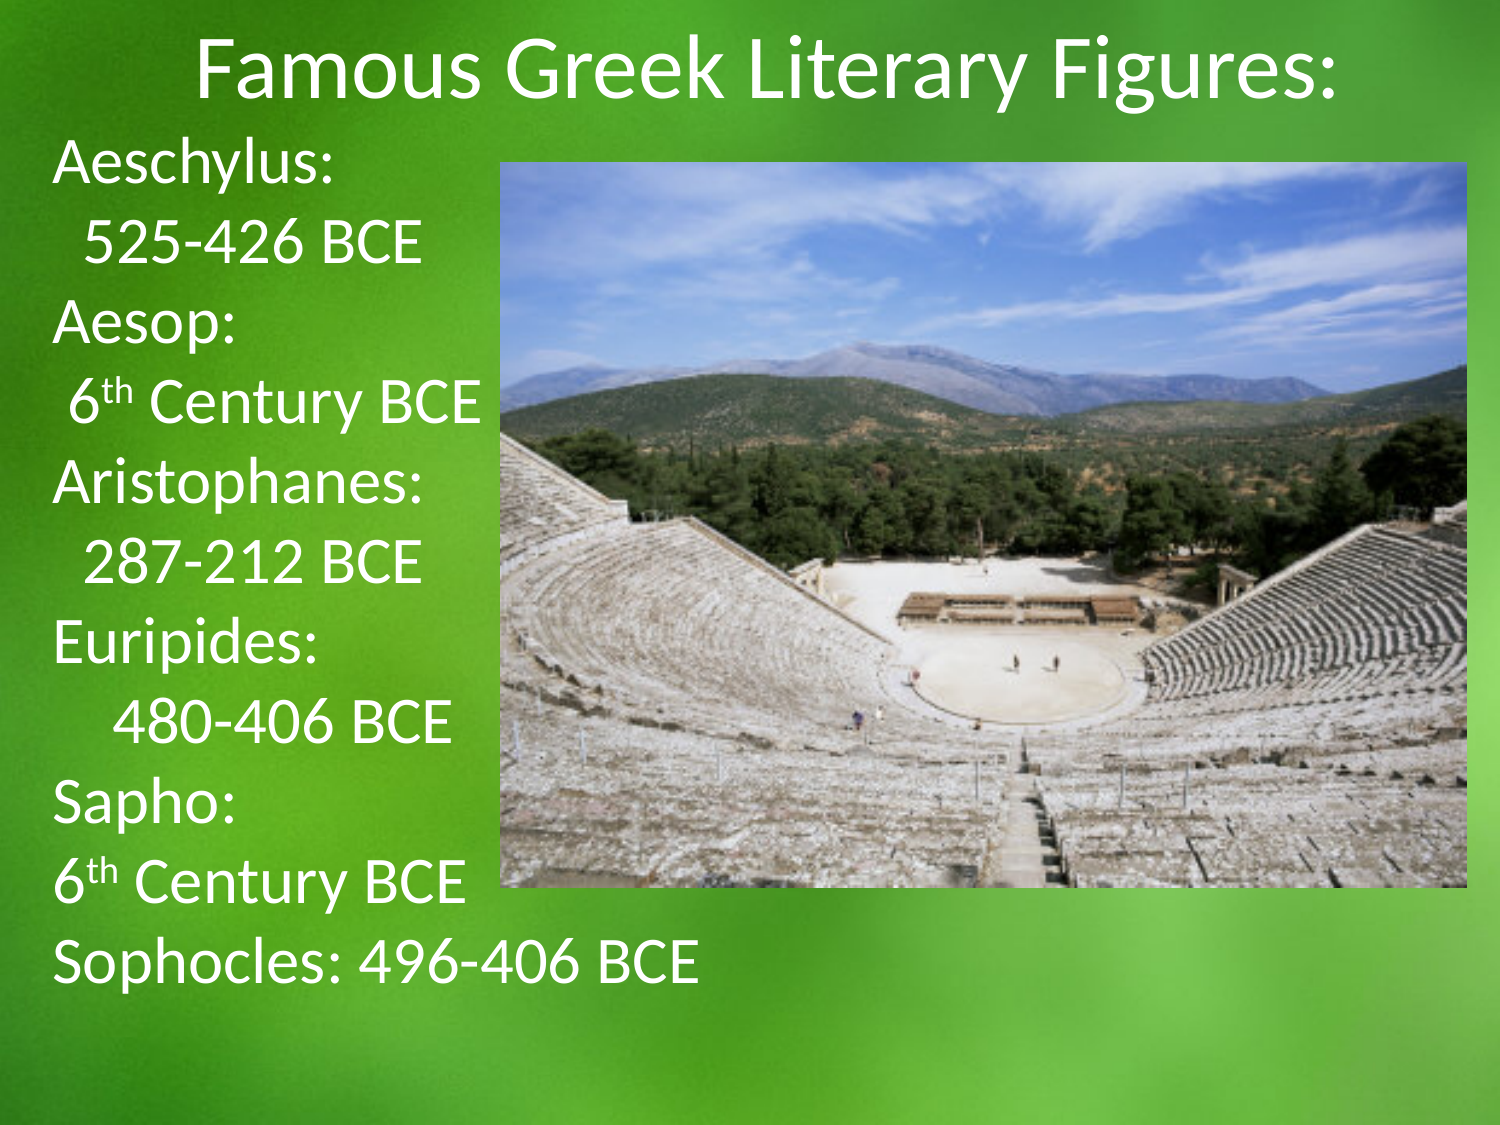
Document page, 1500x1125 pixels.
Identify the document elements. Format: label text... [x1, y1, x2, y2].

picture [0, 0, 1500, 1125]
picture [499, 162, 1467, 888]
text_box Famous Greek Literary Figures: Aeschylus: 525-426 BCE Aesop: 6th Century BCE Aristophanes: 287-212 BCE Euripides: 480-406 BCE Sapho: 6th Century BCE Sophocles: 496-406 BCE [37, 0, 1500, 1005]
